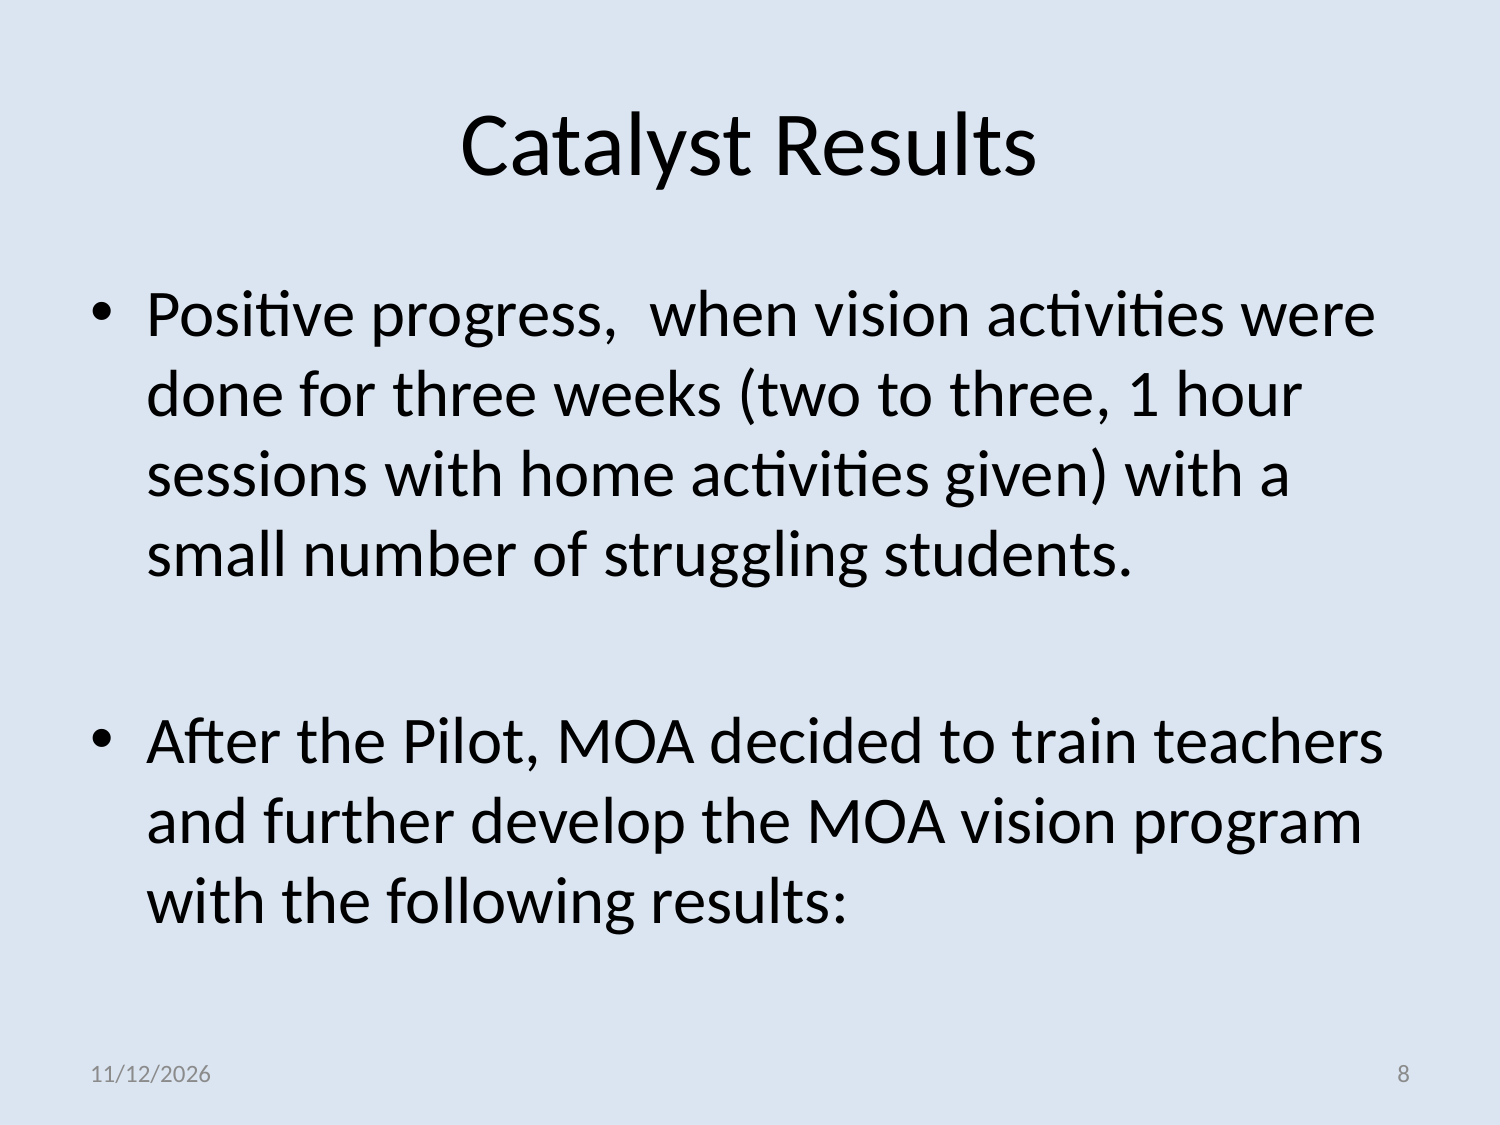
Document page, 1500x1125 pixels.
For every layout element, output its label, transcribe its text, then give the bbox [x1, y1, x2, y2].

title Catalyst Results [75, 45, 1425, 233]
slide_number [75, 1042, 425, 1103]
list Positive progress, when vision activities were done for three weeks (two to three, 1 hour sessions with home activities given) with a small number of struggling students. After the Pilot, MOA decided to train teachers and further develop the MOA vision program with the following results: [75, 262, 1425, 1005]
slide_number 8 [1074, 1042, 1425, 1103]
